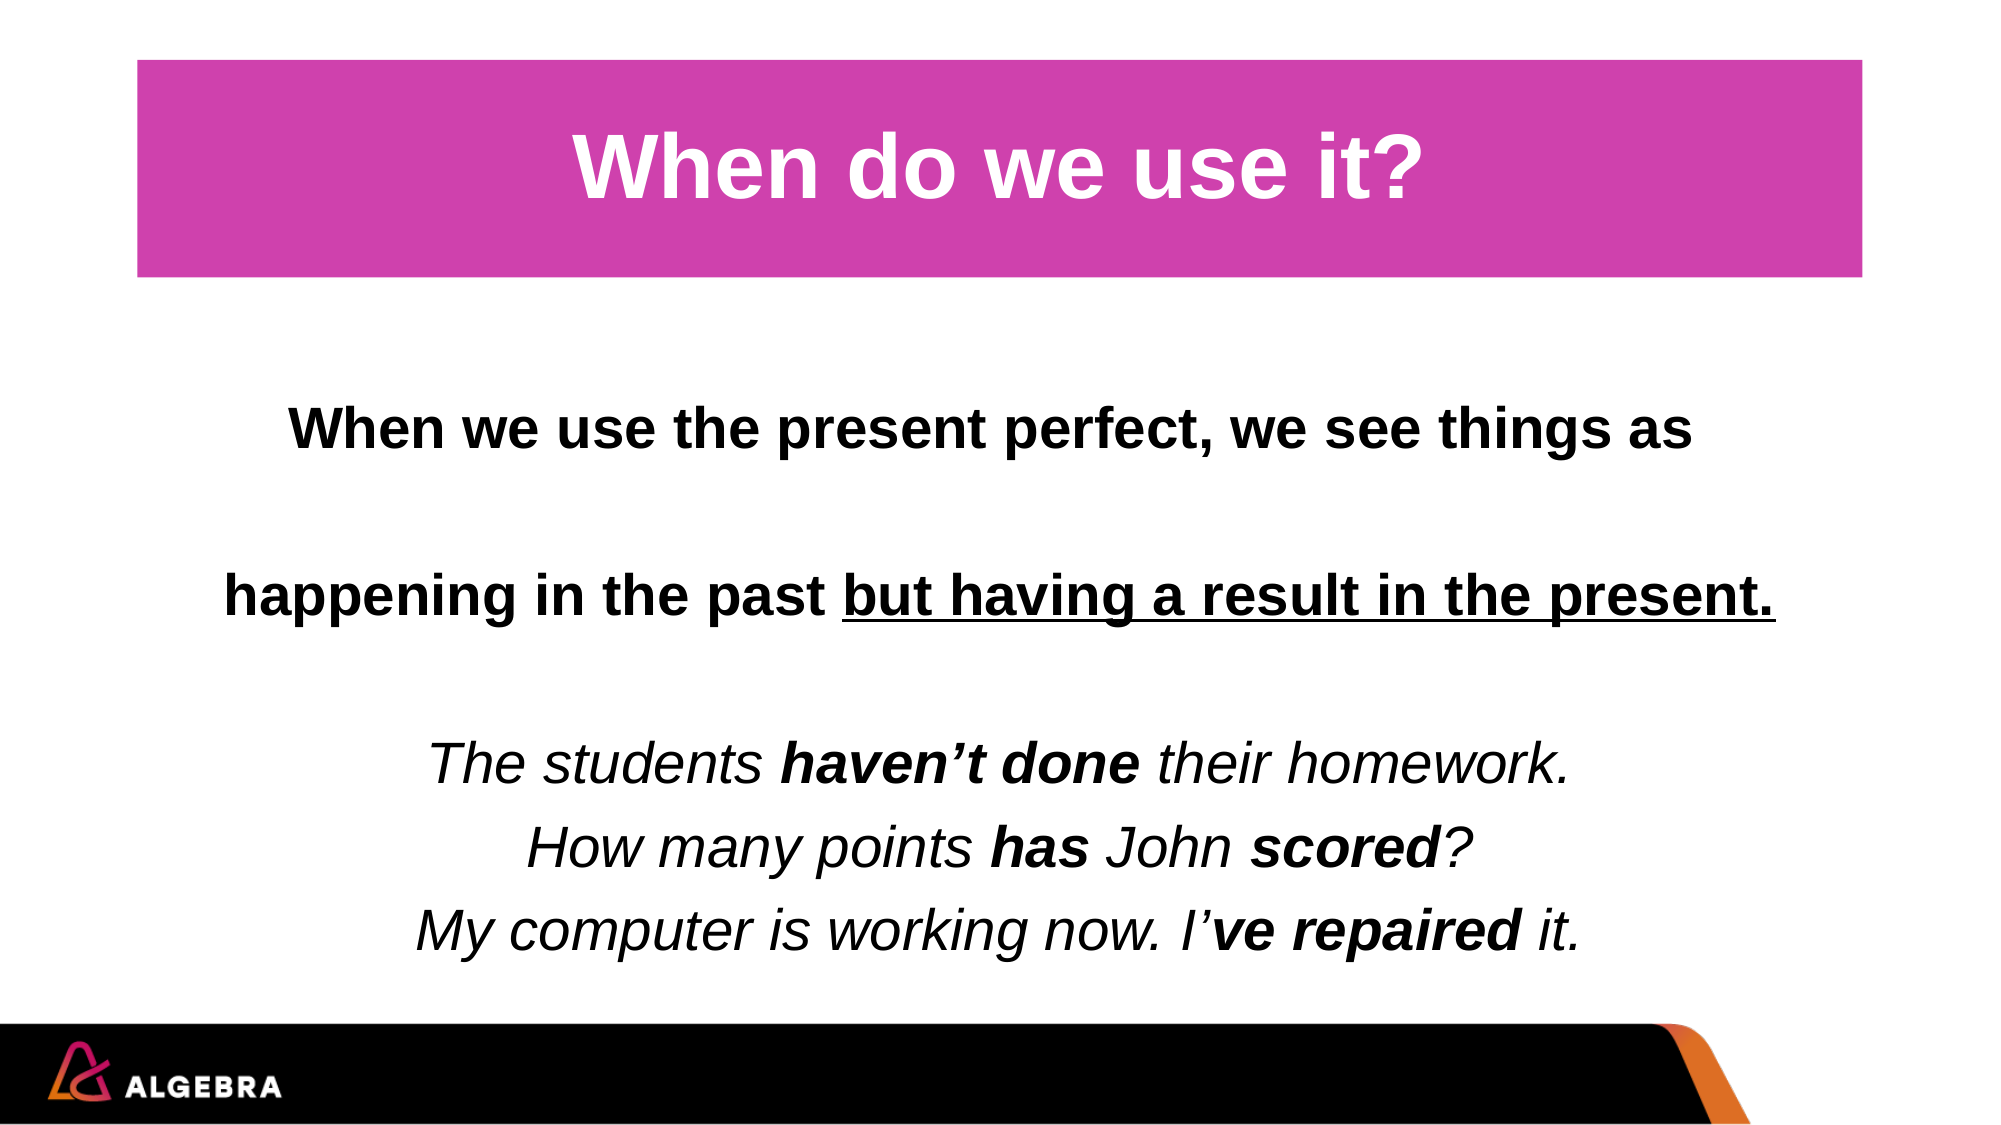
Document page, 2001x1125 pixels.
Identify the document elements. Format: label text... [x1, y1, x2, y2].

title When do we use it? [137, 59, 1863, 278]
picture [0, 1023, 1958, 1125]
list When we use the present perfect, we see things as happening in the past but having a result in the present. The students haven’t done their homework. How many points has John scored? My computer is working now. I’ve repaired it. [137, 299, 1863, 1014]
